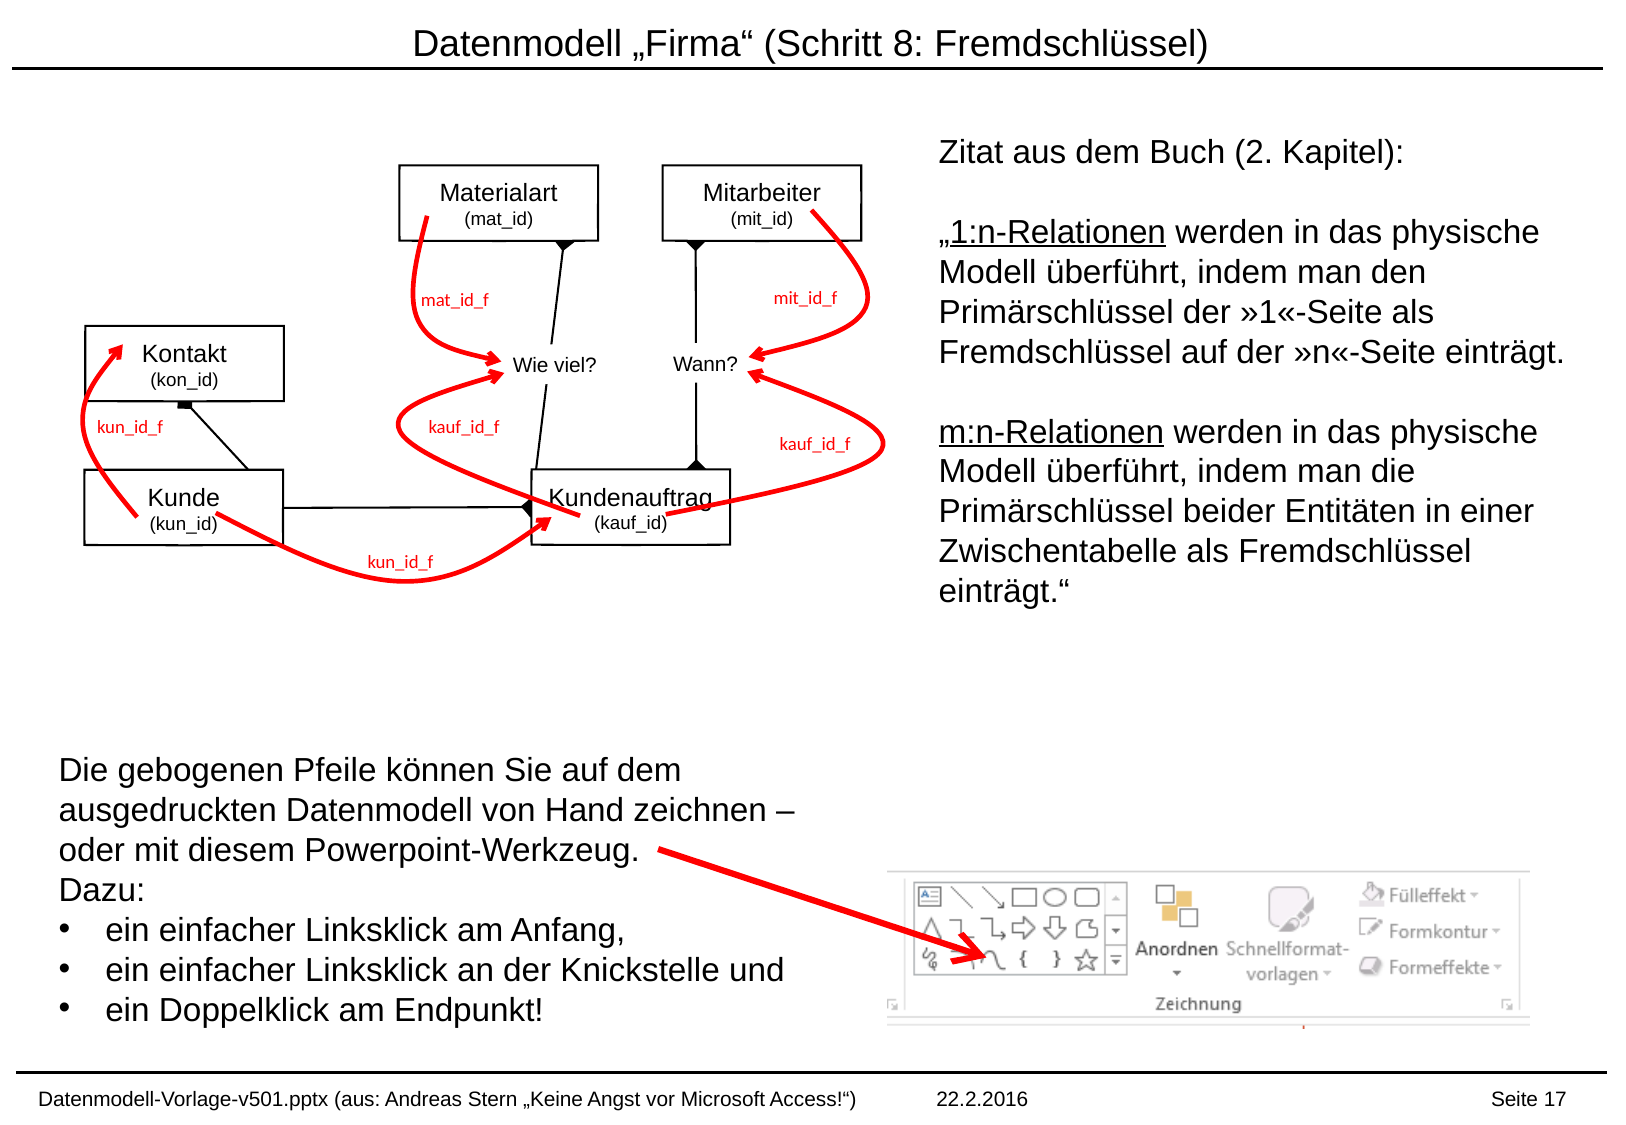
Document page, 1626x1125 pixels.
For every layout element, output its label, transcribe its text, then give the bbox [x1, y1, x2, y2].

title Datenmodell „Firma“ (Schritt 8: Fremdschlüssel) [109, 16, 1512, 89]
picture [887, 846, 1530, 1029]
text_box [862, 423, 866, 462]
text_box [862, 419, 884, 465]
text_box [449, 546, 510, 576]
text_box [84, 165, 862, 546]
text_box [862, 275, 868, 314]
text_box [281, 546, 352, 574]
text_box Zitat aus dem Buch (2. Kapitel): „1:n-Relationen werden in das physische Modell überführt, indem man den Primärschlüssel der »1«-Seite als Fremdschlüssel auf der »n«-Seite einträgt. m:n-Relationen werden in das physische Modell überführt, indem man die Primärschlüssel beider Entitäten in einer Zwischentabelle als Fremdschlüssel einträgt.“ [923, 122, 1611, 617]
text_box kun_id_f [352, 546, 449, 580]
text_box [658, 849, 987, 958]
text_box Die gebogenen Pfeile können Sie auf dem ausgedruckten Datenmodell von Hand zeichnen – oder mit diesem Powerpoint-Werkzeug. Dazu: ein einfacher Linksklick am Anfang, ein einfacher Linksklick an der Knickstelle und ein Doppelklick am Endpunkt! [43, 740, 841, 1035]
